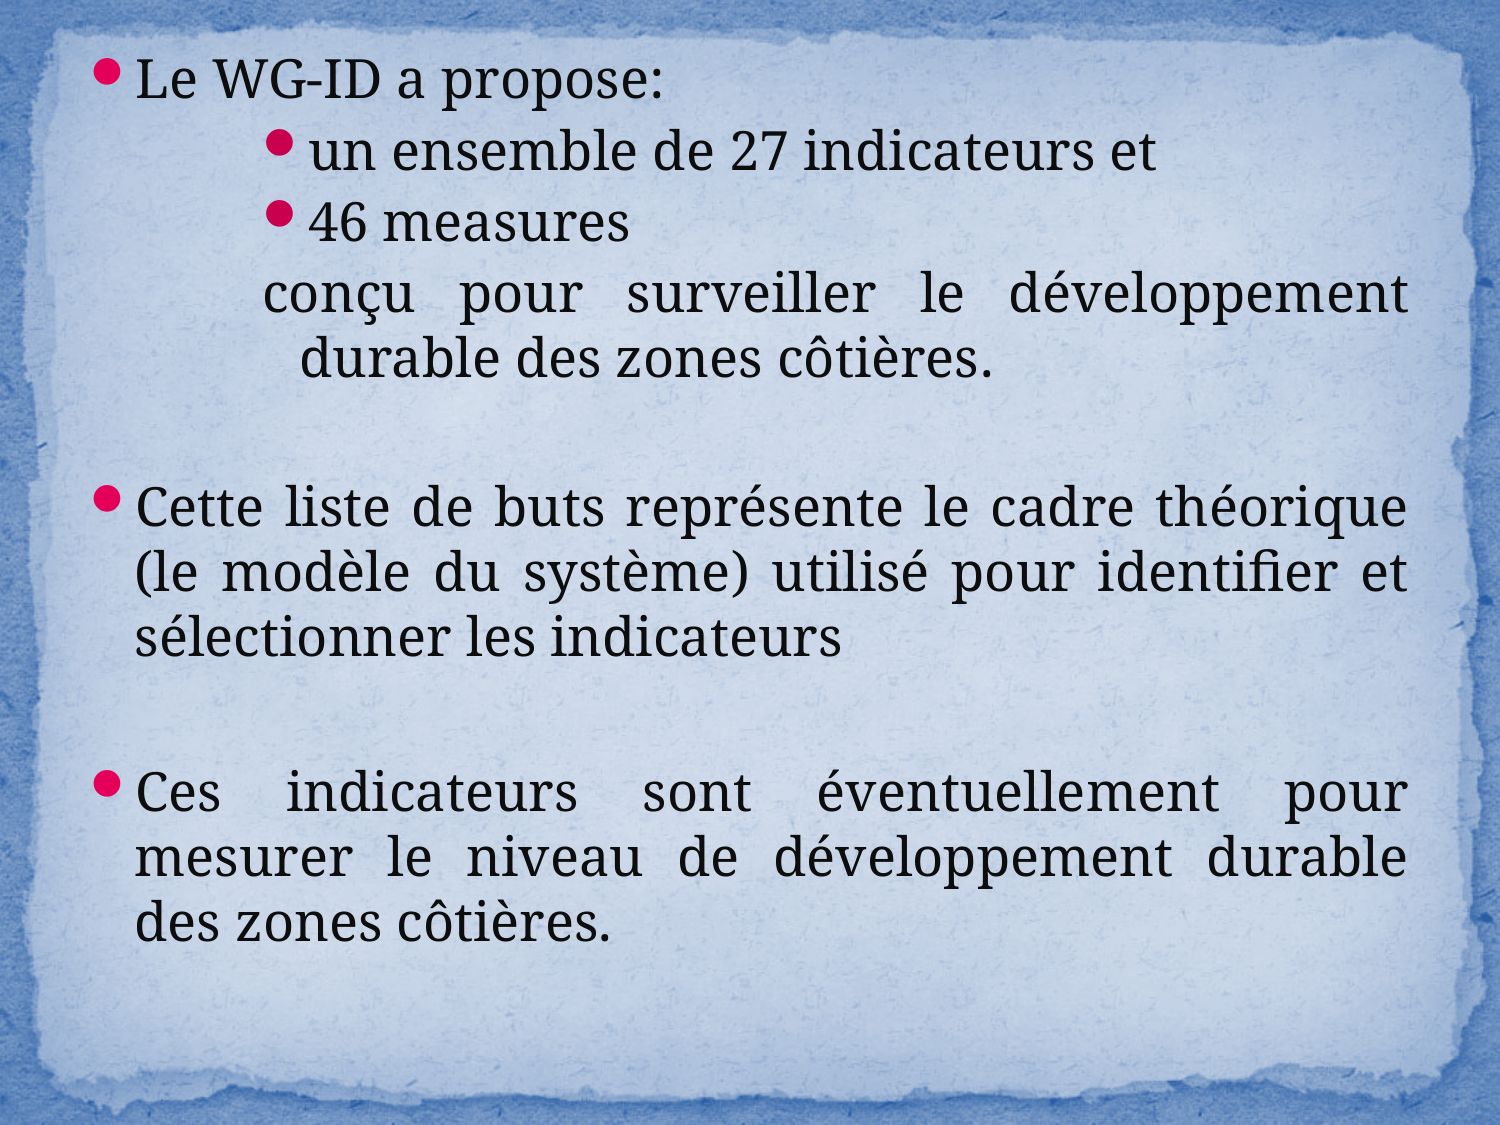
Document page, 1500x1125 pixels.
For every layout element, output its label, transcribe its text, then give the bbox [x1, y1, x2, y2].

list Le WG-ID a propose: un ensemble de 27 indicateurs et 46 measures conçu pour surveiller le développement durable des zones côtières. Cette liste de buts représente le cadre théorique (le modèle du système) utilisé pour identifier et sélectionner les indicateurs Ces indicateurs sont éventuellement pour mesurer le niveau de développement durable des zones côtières. [75, 37, 1425, 788]
